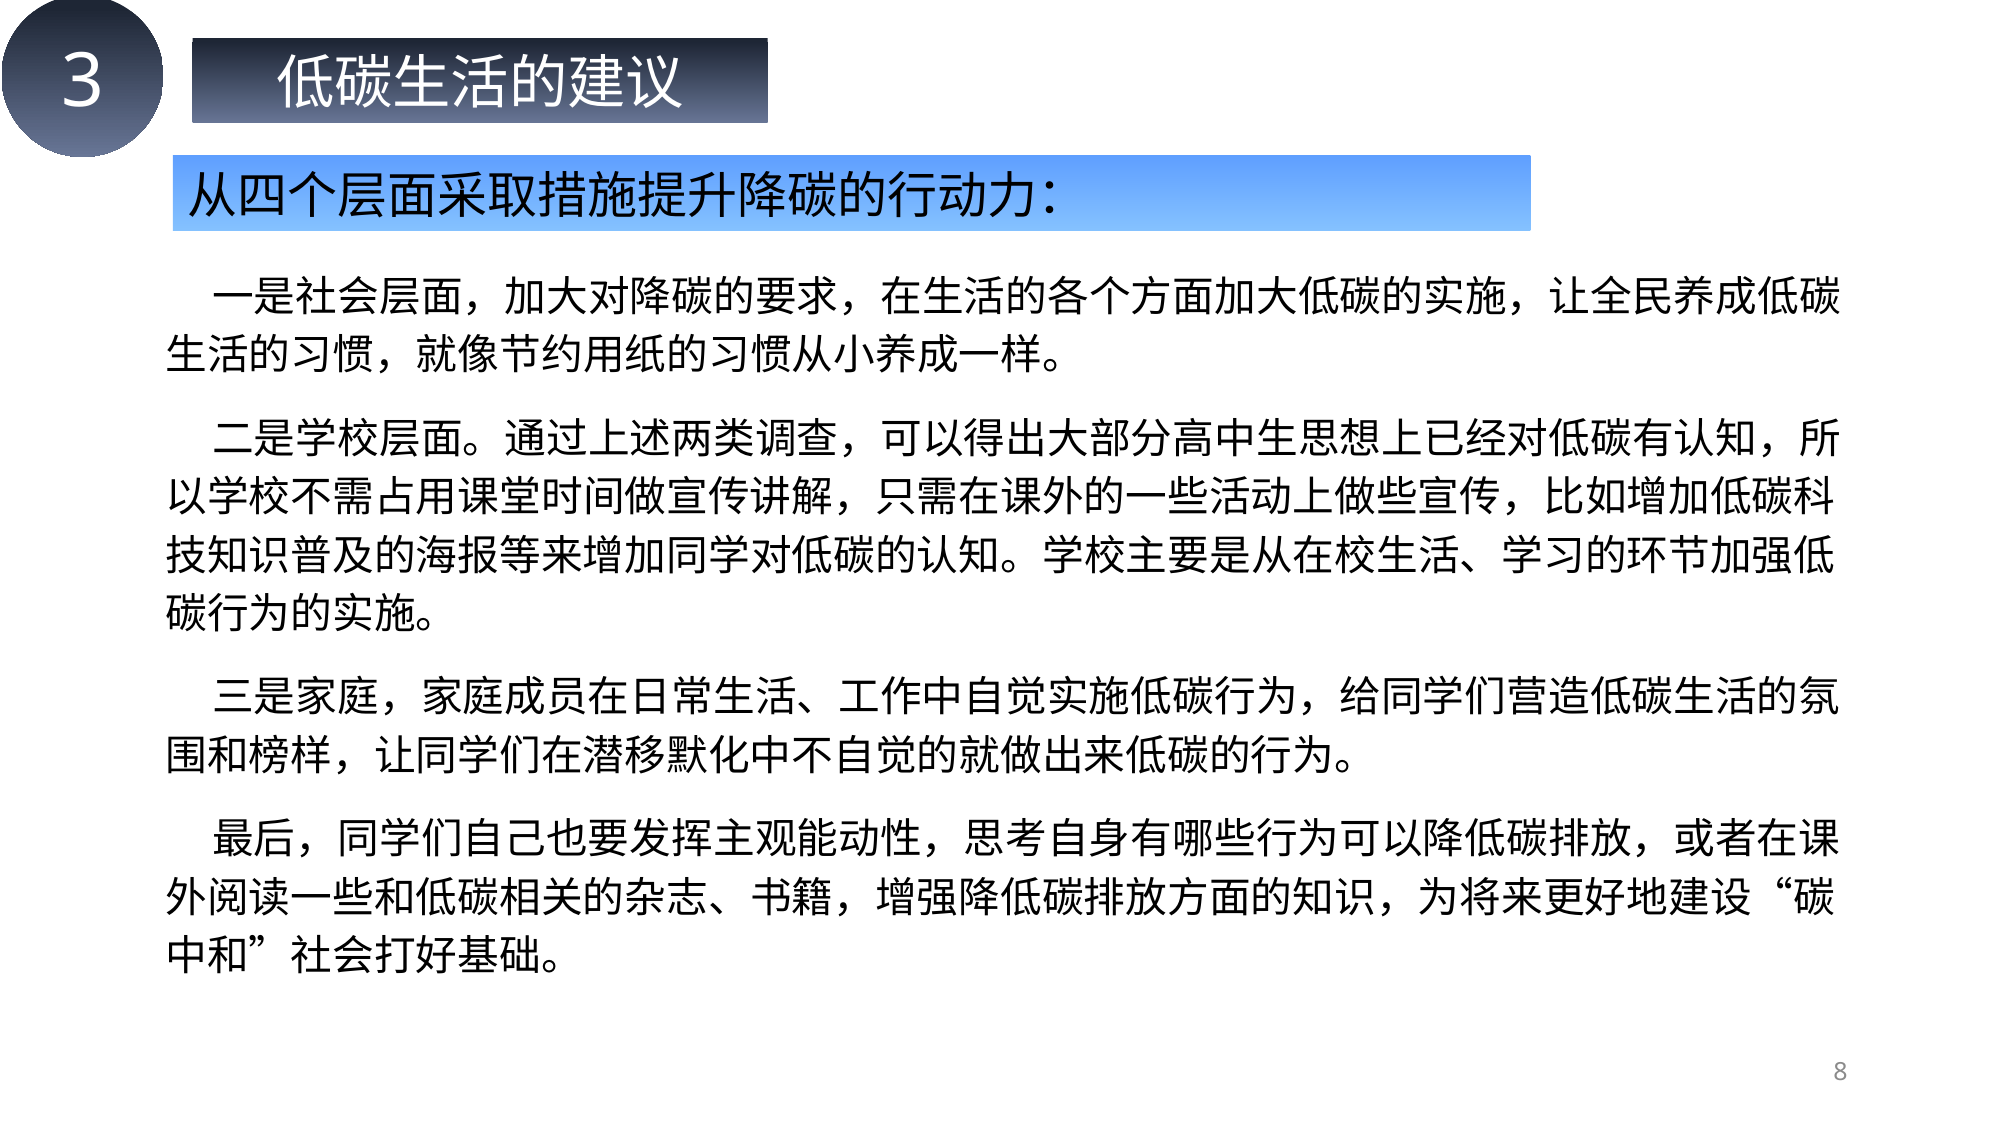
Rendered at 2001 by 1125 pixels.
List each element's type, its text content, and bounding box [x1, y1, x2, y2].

slide_number 8 [1412, 1042, 1863, 1103]
text_box 低碳生活的建议 [191, 37, 769, 124]
text_box 从四个层面采取措施提升降碳的行动力： [172, 155, 1531, 231]
text_box 3 [0, 0, 165, 159]
text_box 一是社会层面，加大对降碳的要求，在生活的各个方面加大低碳的实施，让全民养成低碳生活的习惯，就像节约用纸的习惯从小养成一样。 二是学校层面。通过上述两类调查，可以得出大部分高中生思想上已经对低碳有认知，所以学校不需占用课堂时间做宣传讲解，只需在课外的一些活动上做些宣传，比如增加低碳科技知识普及的海报等来增加同学对低碳的认知。学校主要是从在校生活、学习的环节加强低碳行为的实施。 三是家庭，家庭成员在日常生活、工作中自觉实施低碳行为，给同学们营造低碳生活的氛围和榜样，让同学们在潜移默化中不自觉的就做出来低碳的行为。 最后，同学们自己也要发挥主观能动性，思考自身有哪些行为可以降低碳排放，或者在课外阅读一些和低碳相关的杂志、书籍，增强降低碳排放方面的知识，为将来更好地建设“碳中和”社会打好基础。 [150, 254, 1884, 986]
